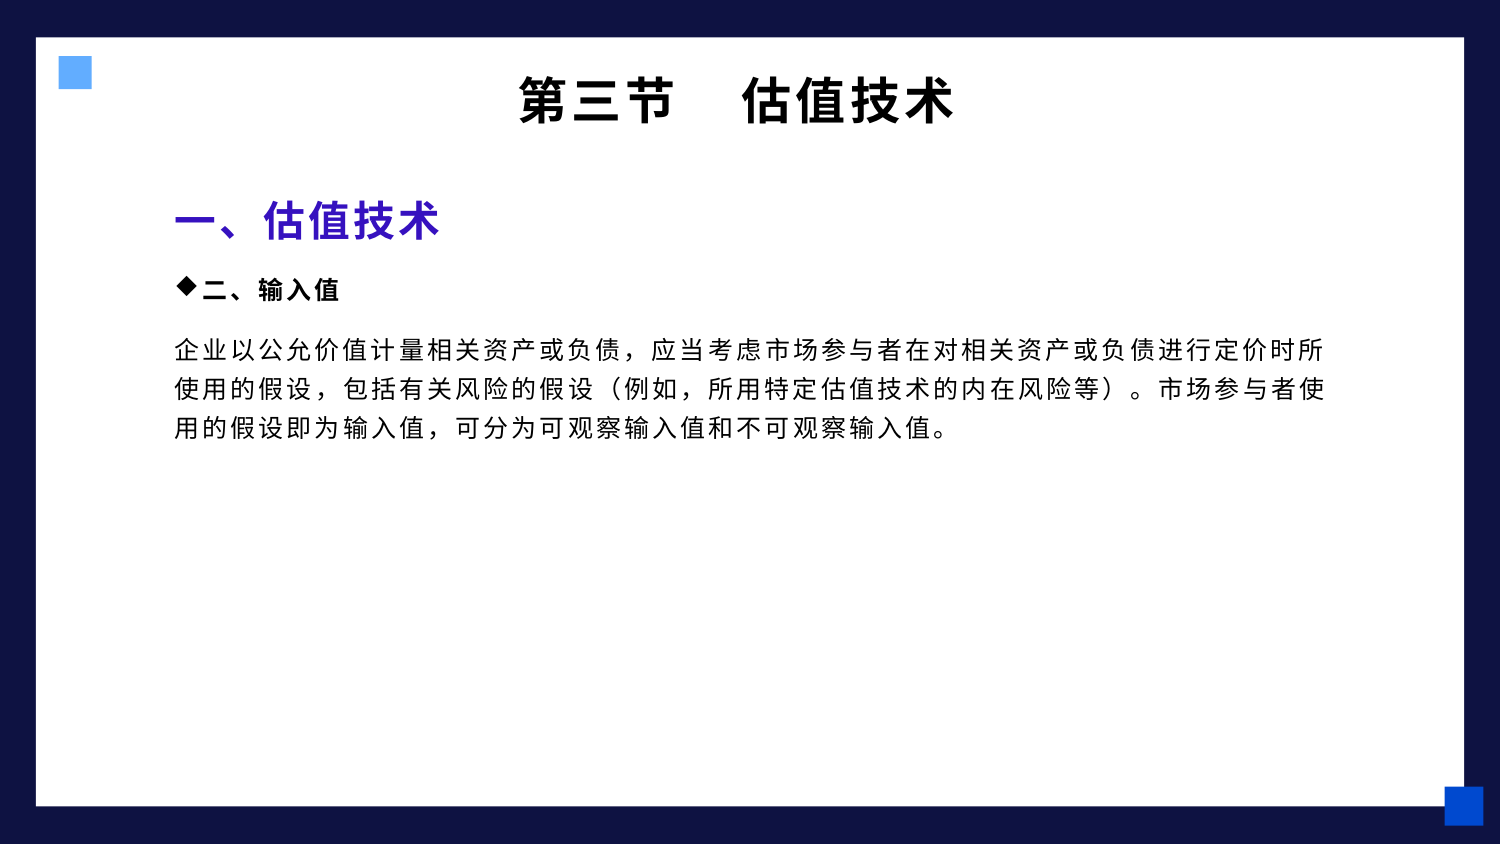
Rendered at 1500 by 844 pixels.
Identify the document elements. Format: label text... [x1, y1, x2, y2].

list 一、估值技术 二、输入值 企业以公允价值计量相关资产或负债，应当考虑市场参与者在对相关资产或负债进行定价时所使用的假设，包括有关风险的假设（例如，所用特定估值技术的内在风险等）。市场参与者使用的假设即为输入值，可分为可观察输入值和不可观察输入值。 [157, 179, 1343, 670]
title 第三节 估值技术 [141, 48, 1327, 138]
